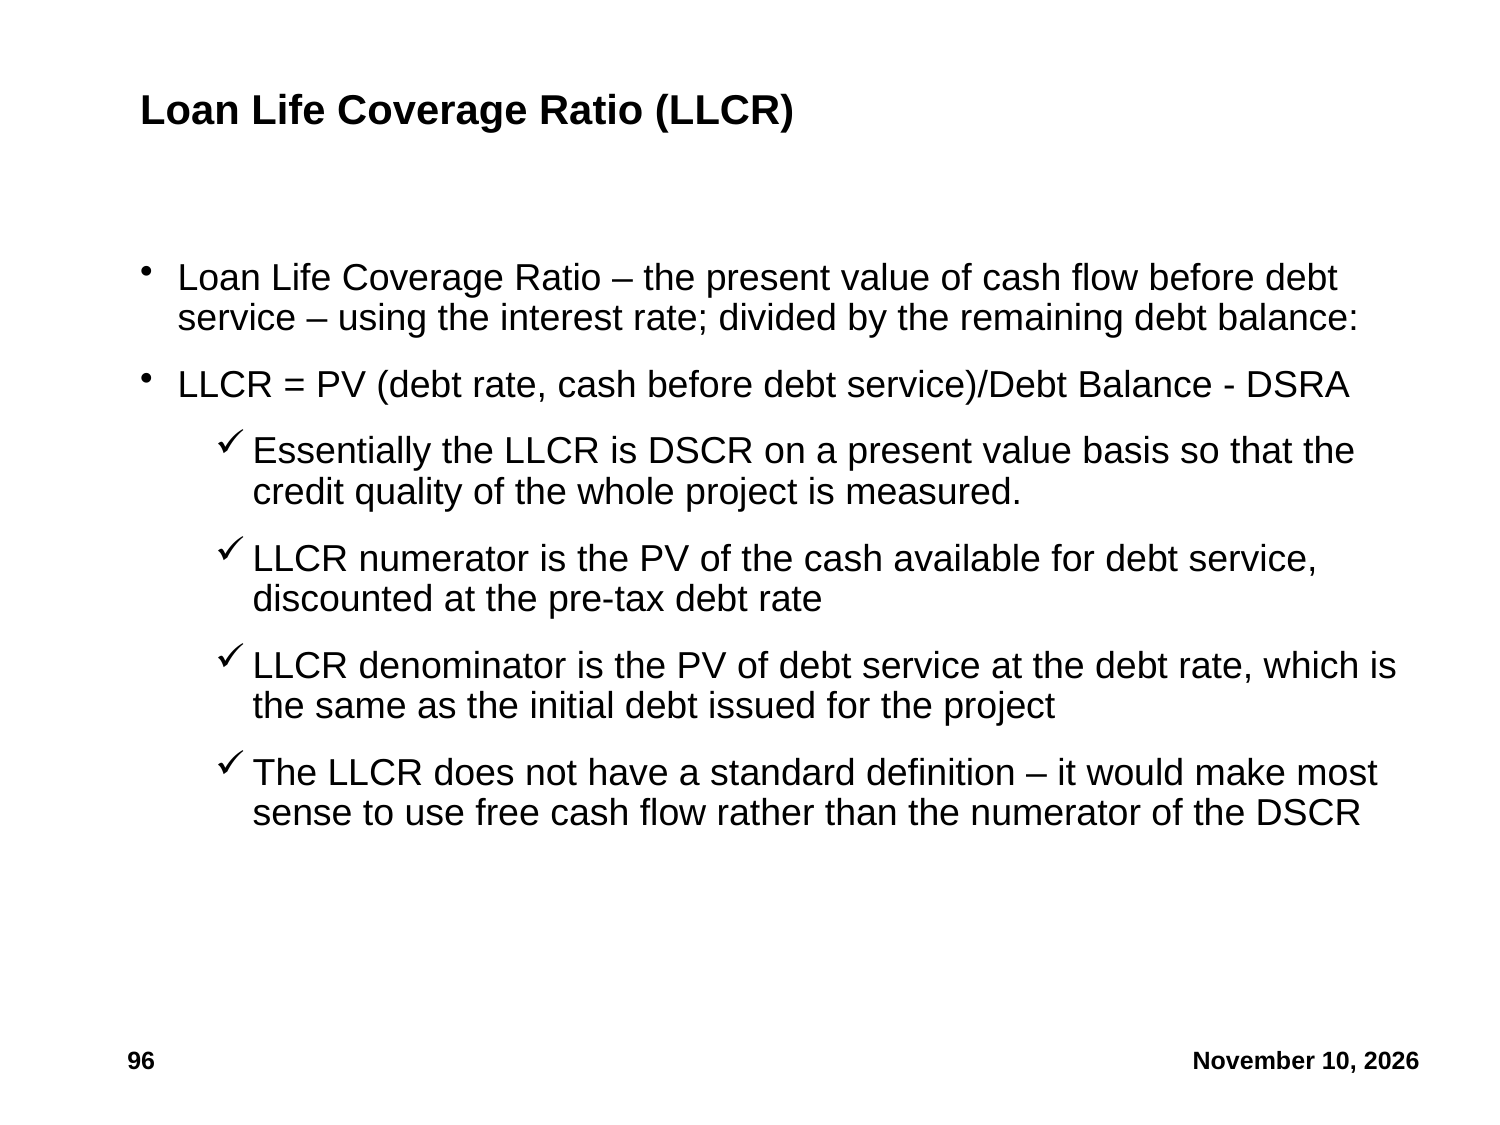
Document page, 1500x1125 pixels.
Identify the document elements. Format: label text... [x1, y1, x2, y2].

list Loan Life Coverage Ratio – the present value of cash flow before debt service – using the interest rate; divided by the remaining debt balance: LLCR = PV (debt rate, cash before debt service)/Debt Balance - DSRA Essentially the LLCR is DSCR on a present value basis so that the credit quality of the whole project is measured. LLCR numerator is the PV of the cash available for debt service, discounted at the pre-tax debt rate LLCR denominator is the PV of debt service at the debt rate, which is the same as the initial debt issued for the project The LLCR does not have a standard definition – it would make most sense to use free cash flow rather than the numerator of the DSCR [124, 249, 1413, 1001]
title Loan Life Coverage Ratio (LLCR) [124, 74, 1376, 226]
